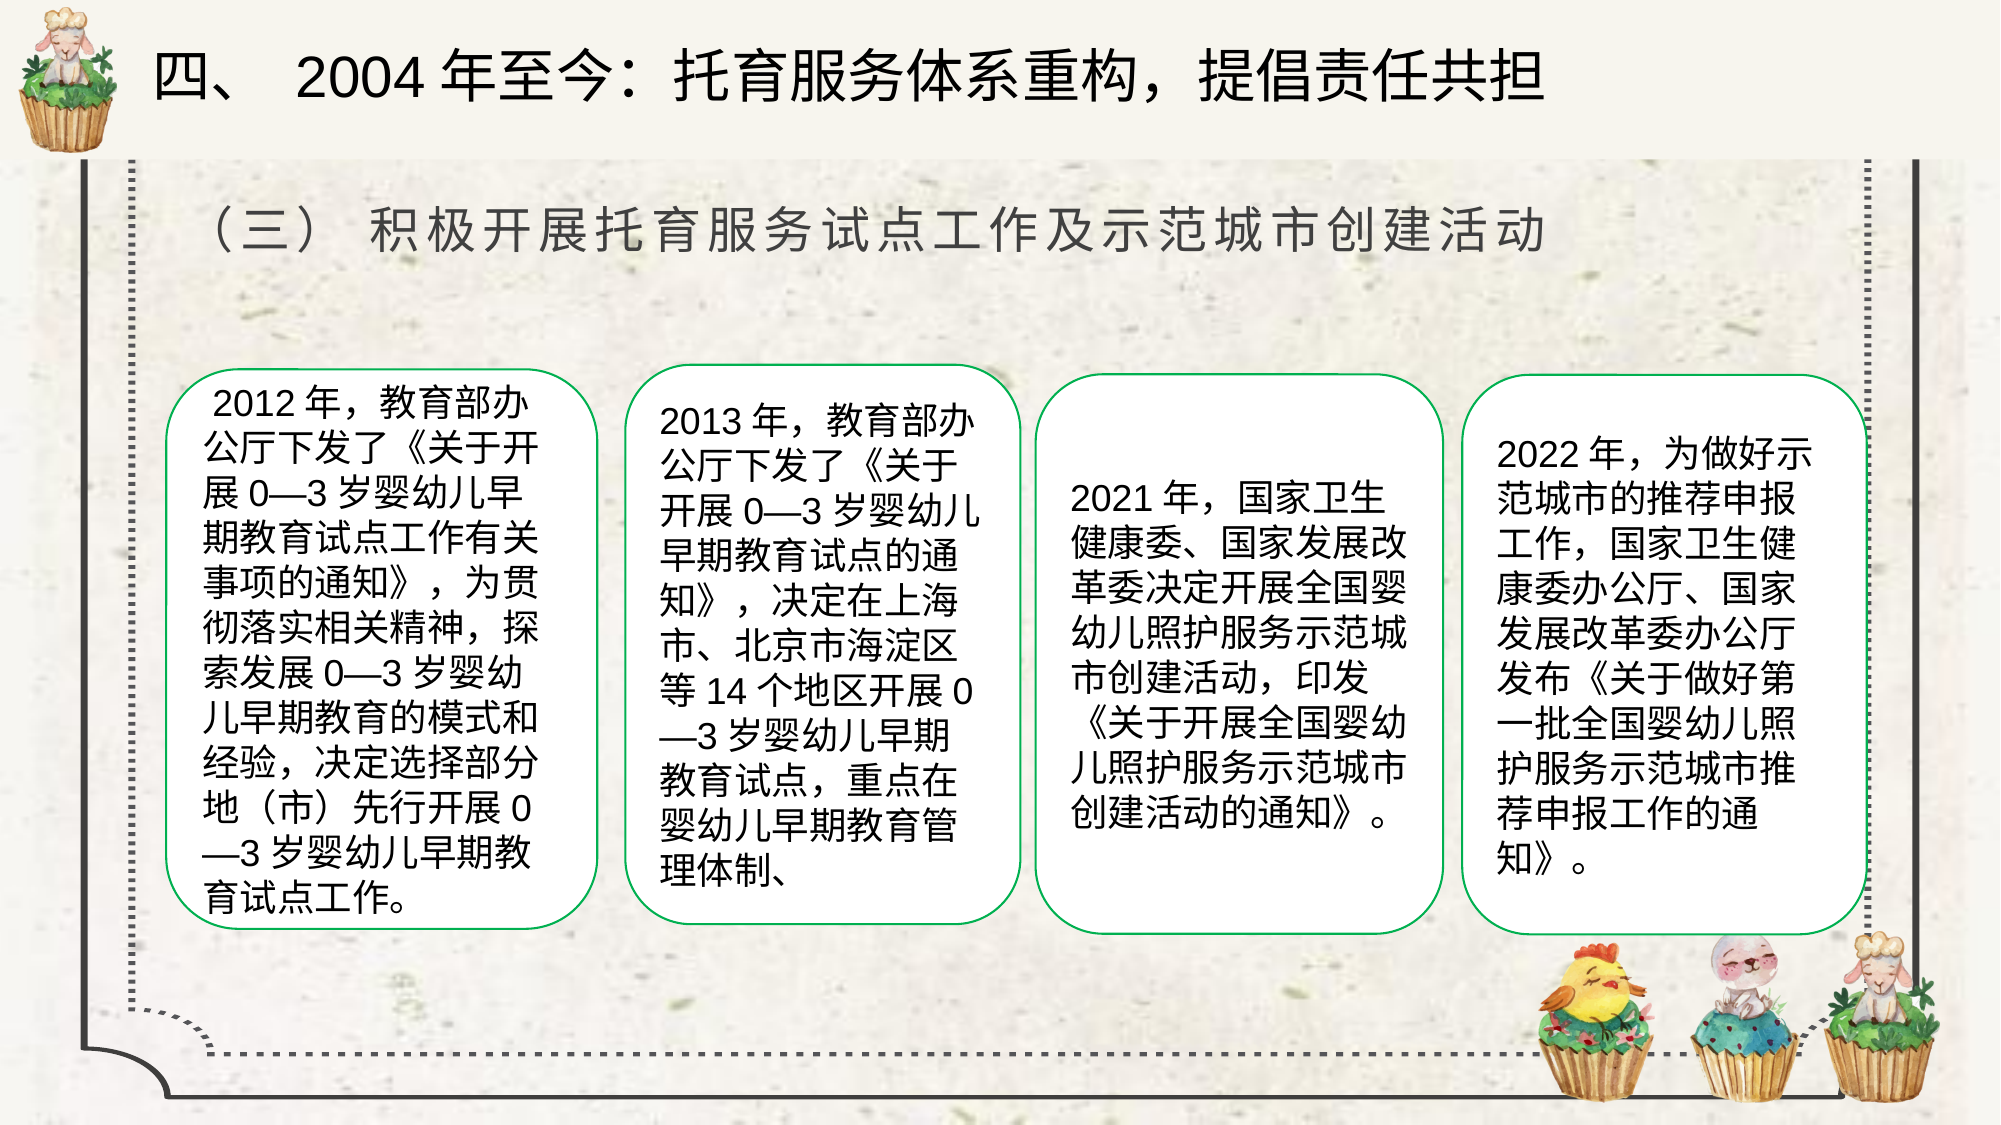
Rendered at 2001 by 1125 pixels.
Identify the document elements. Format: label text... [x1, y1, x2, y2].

text_box （三） 积极开展托育服务试点工作及示范城市创建活动 [169, 161, 1784, 309]
text_box 2021年，国家卫生健康委、国家发展改革委决定开展全国婴幼儿照护服务示范城市创建活动，印发《关于开展全国婴幼儿照护服务示范城市创建活动的通知》。 [1034, 373, 1445, 935]
picture [11, 0, 117, 153]
text_box 2013年，教育部办公厅下发了《关于开展0—3岁婴幼儿早期教育试点的通知》，决定在上海市、北京市海淀区等14个地区开展0—3岁婴幼儿早期教育试点，重点在婴幼儿早期教育管理体制、 [624, 363, 1022, 926]
text_box 2022年，为做好示范城市的推荐申报工作，国家卫生健康委办公厅、国家发展改革委办公厅发布《关于做好第一批全国婴幼儿照护服务示范城市推荐申报工作的通知》。 [1461, 373, 1868, 936]
text_box 2012年，教育部办公厅下发了《关于开展0—3岁婴幼儿早期教育试点工作有关事项的通知》，为贯彻落实相关精神，探索发展0—3岁婴幼儿早期教育的模式和经验，决定选择部分地（市）先行开展0—3岁婴幼儿早期教育试点工作。 [165, 368, 599, 930]
text_box 四、 2004年至今：托育服务体系重构，提倡责任共担 [137, 3, 2000, 118]
text_box [0, 0, 2000, 160]
picture [0, 160, 2000, 1125]
